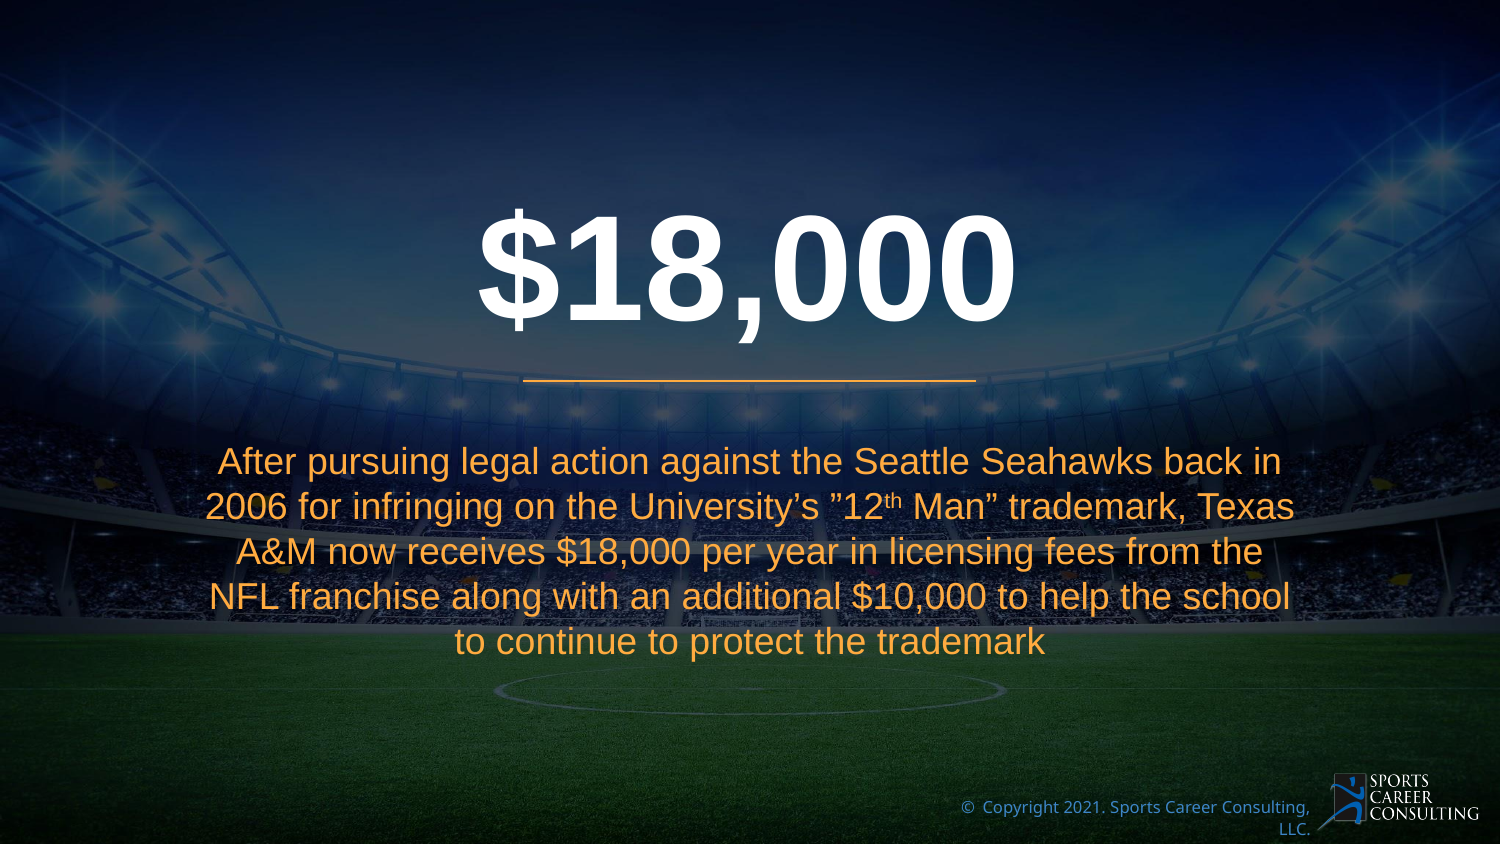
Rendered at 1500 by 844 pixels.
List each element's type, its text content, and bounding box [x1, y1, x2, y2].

title $18,000 [314, 182, 1185, 366]
text_box © Copyright 2021. Sports Career Consulting, LLC. [914, 769, 1326, 844]
picture [0, 0, 1500, 844]
list After pursuing legal action against the Seattle Seahawks back in 2006 for infringing on the University’s ”12th Man” trademark, Texas A&M now receives $18,000 per year in licensing fees from the NFL franchise along with an additional $10,000 to help the school to continue to protect the trademark [184, 421, 1316, 515]
